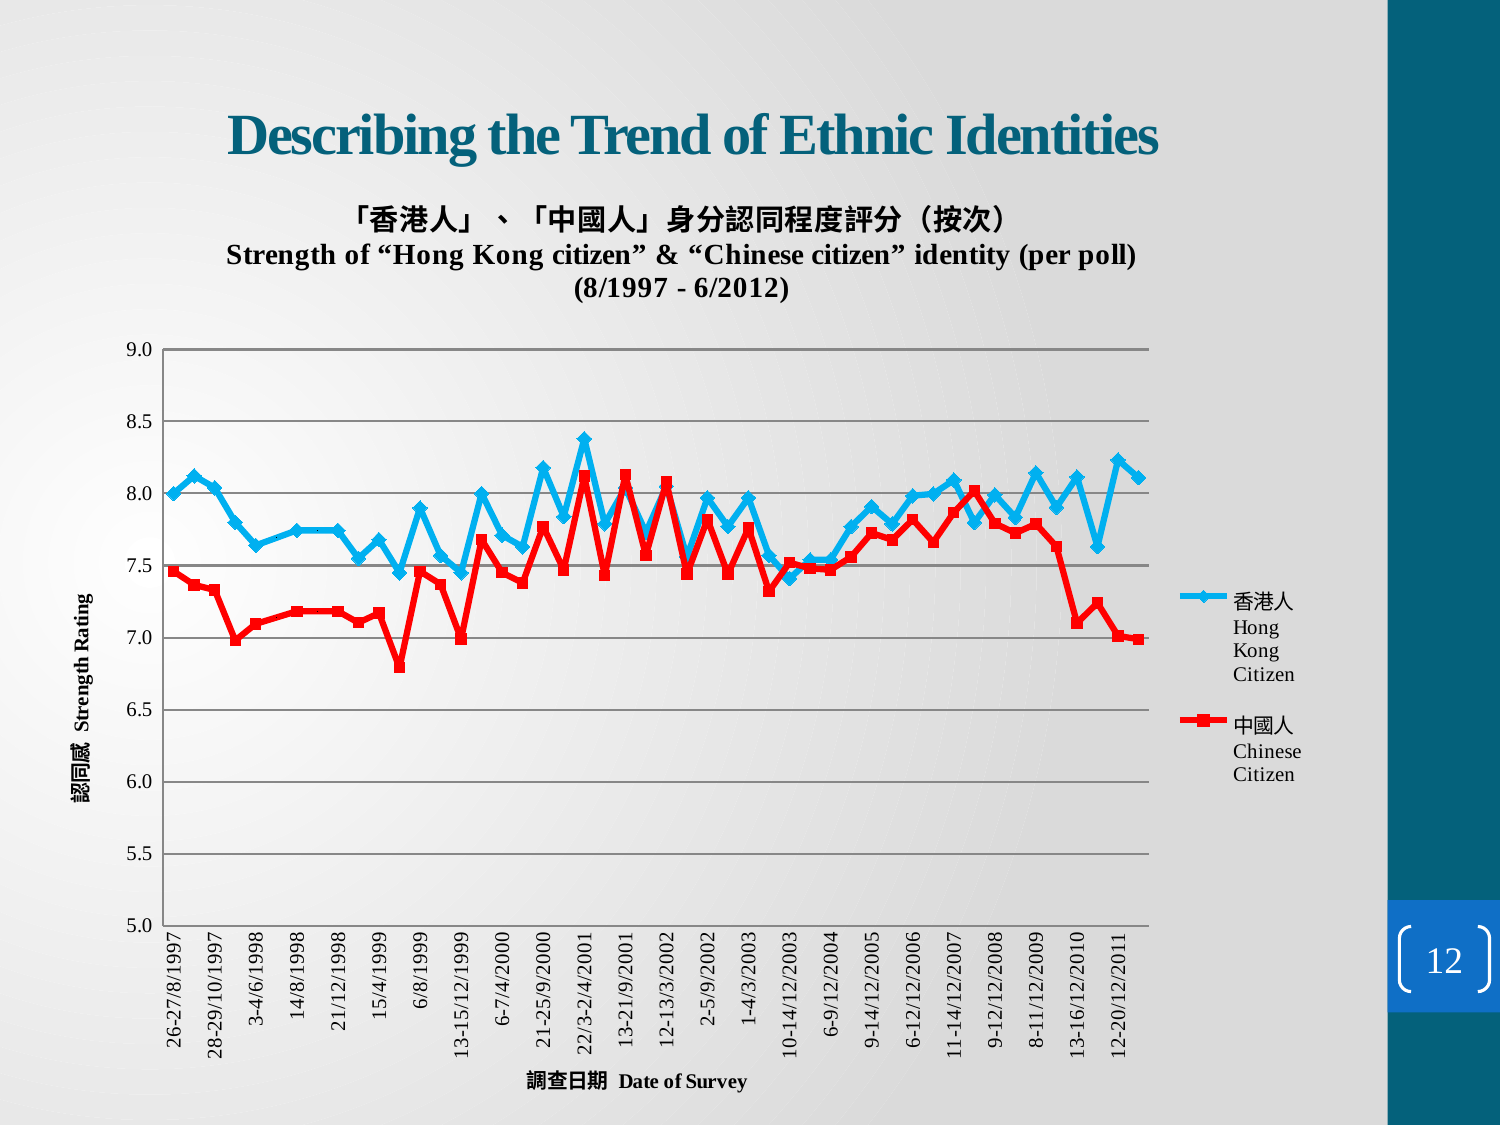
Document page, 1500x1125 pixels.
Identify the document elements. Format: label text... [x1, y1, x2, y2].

chart [58, 186, 1326, 1102]
title Describing the Trend of Ethnic Identities [75, 66, 1325, 180]
slide_number 12 [1397, 924, 1492, 994]
